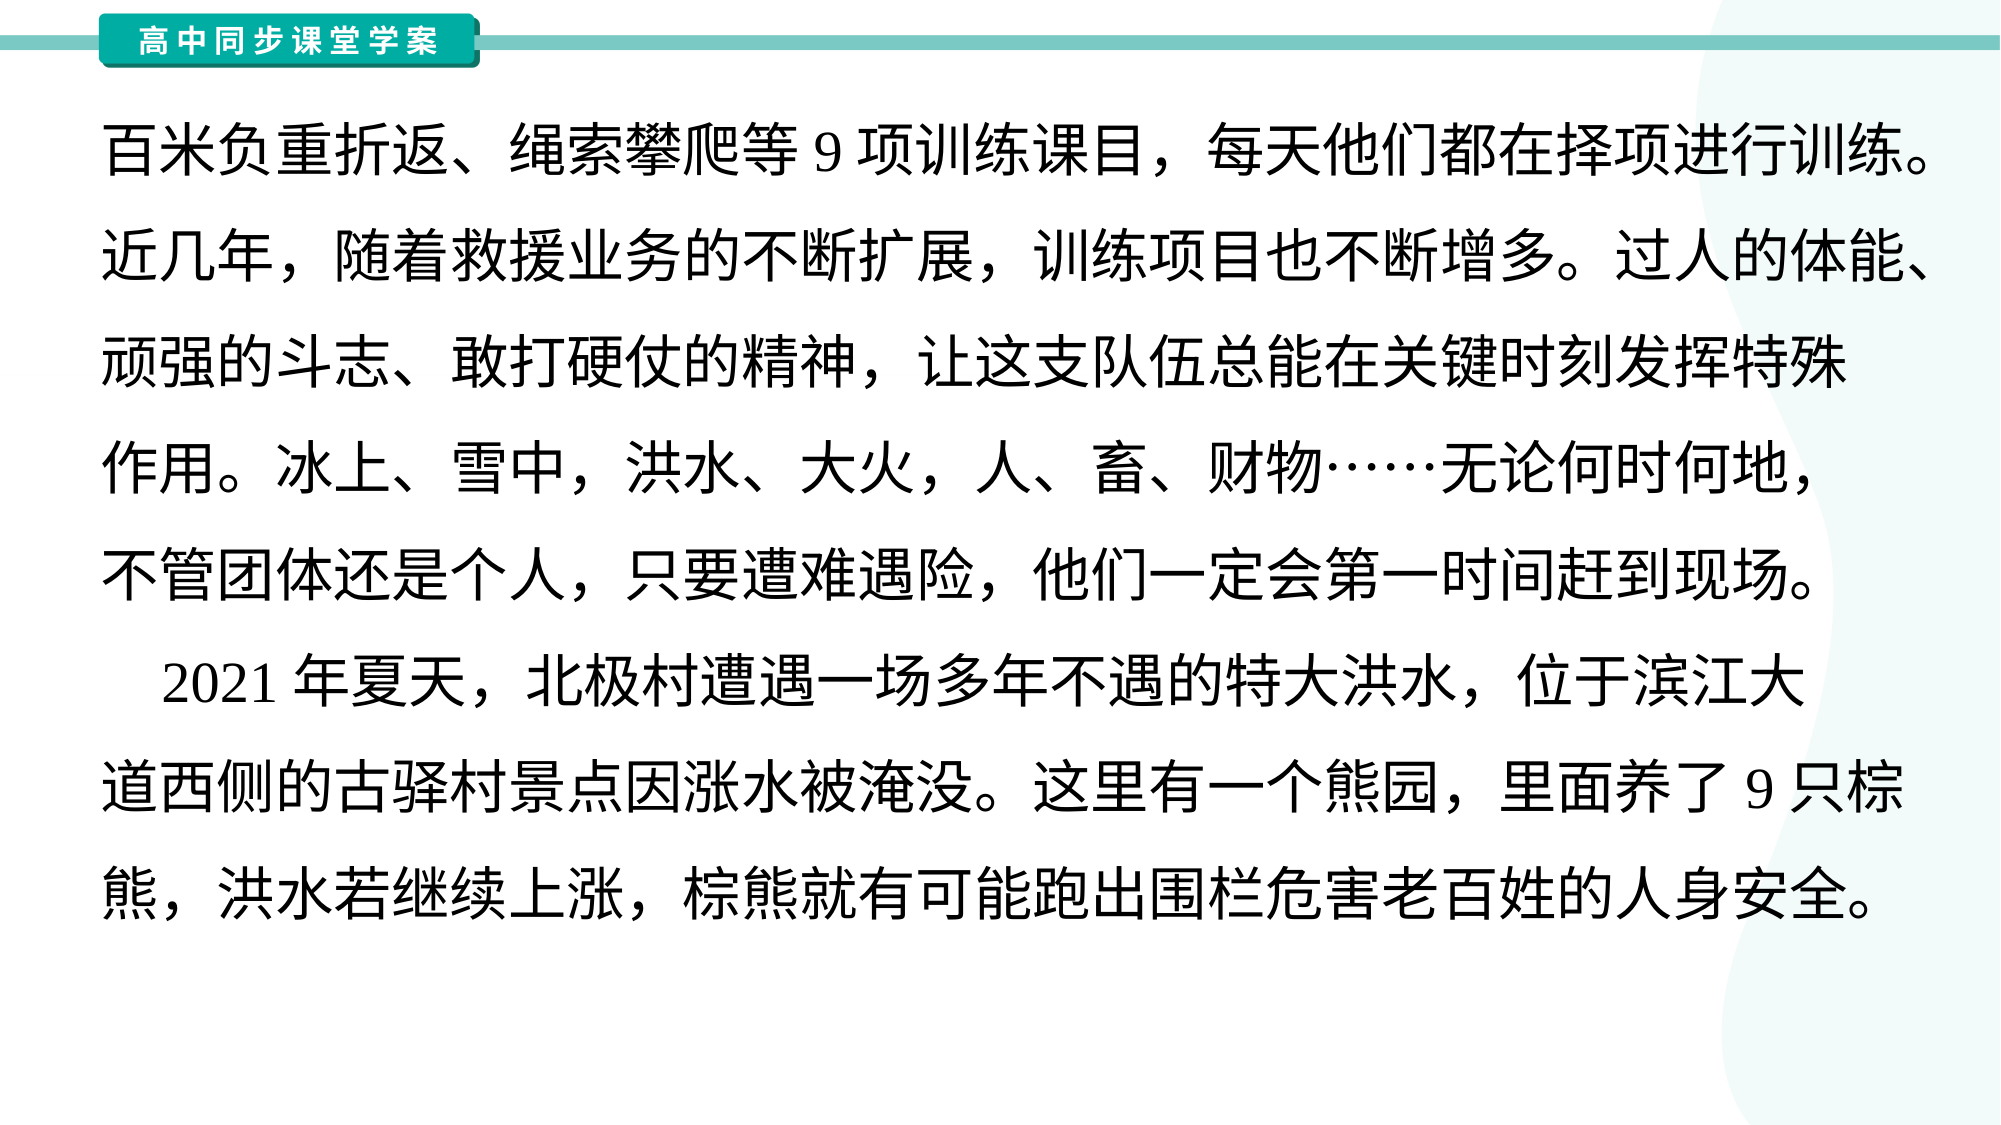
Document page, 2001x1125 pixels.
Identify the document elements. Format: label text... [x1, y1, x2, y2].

picture [0, 0, 2000, 1125]
text_box 百米负重折返、绳索攀爬等9项训练课目，每天他们都在择项进行训练。 近几年，随着救援业务的不断扩展，训练项目也不断增多。过人的体能、 顽强的斗志、敢打硬仗的精神，让这支队伍总能在关键时刻发挥特殊 作用。冰上、雪中，洪水、大火，人、畜、财物……无论何时何地， 不管团体还是个人，只要遭难遇险，他们一定会第一时间赶到现场。 2021年夏天，北极村遭遇一场多年不遇的特大洪水，位于滨江大 道西侧的古驿村景点因涨水被淹没。这里有一个熊园，里面养了9只棕 熊，洪水若继续上涨，棕熊就有可能跑出围栏危害老百姓的人身安全。 [100, 76, 1899, 1033]
